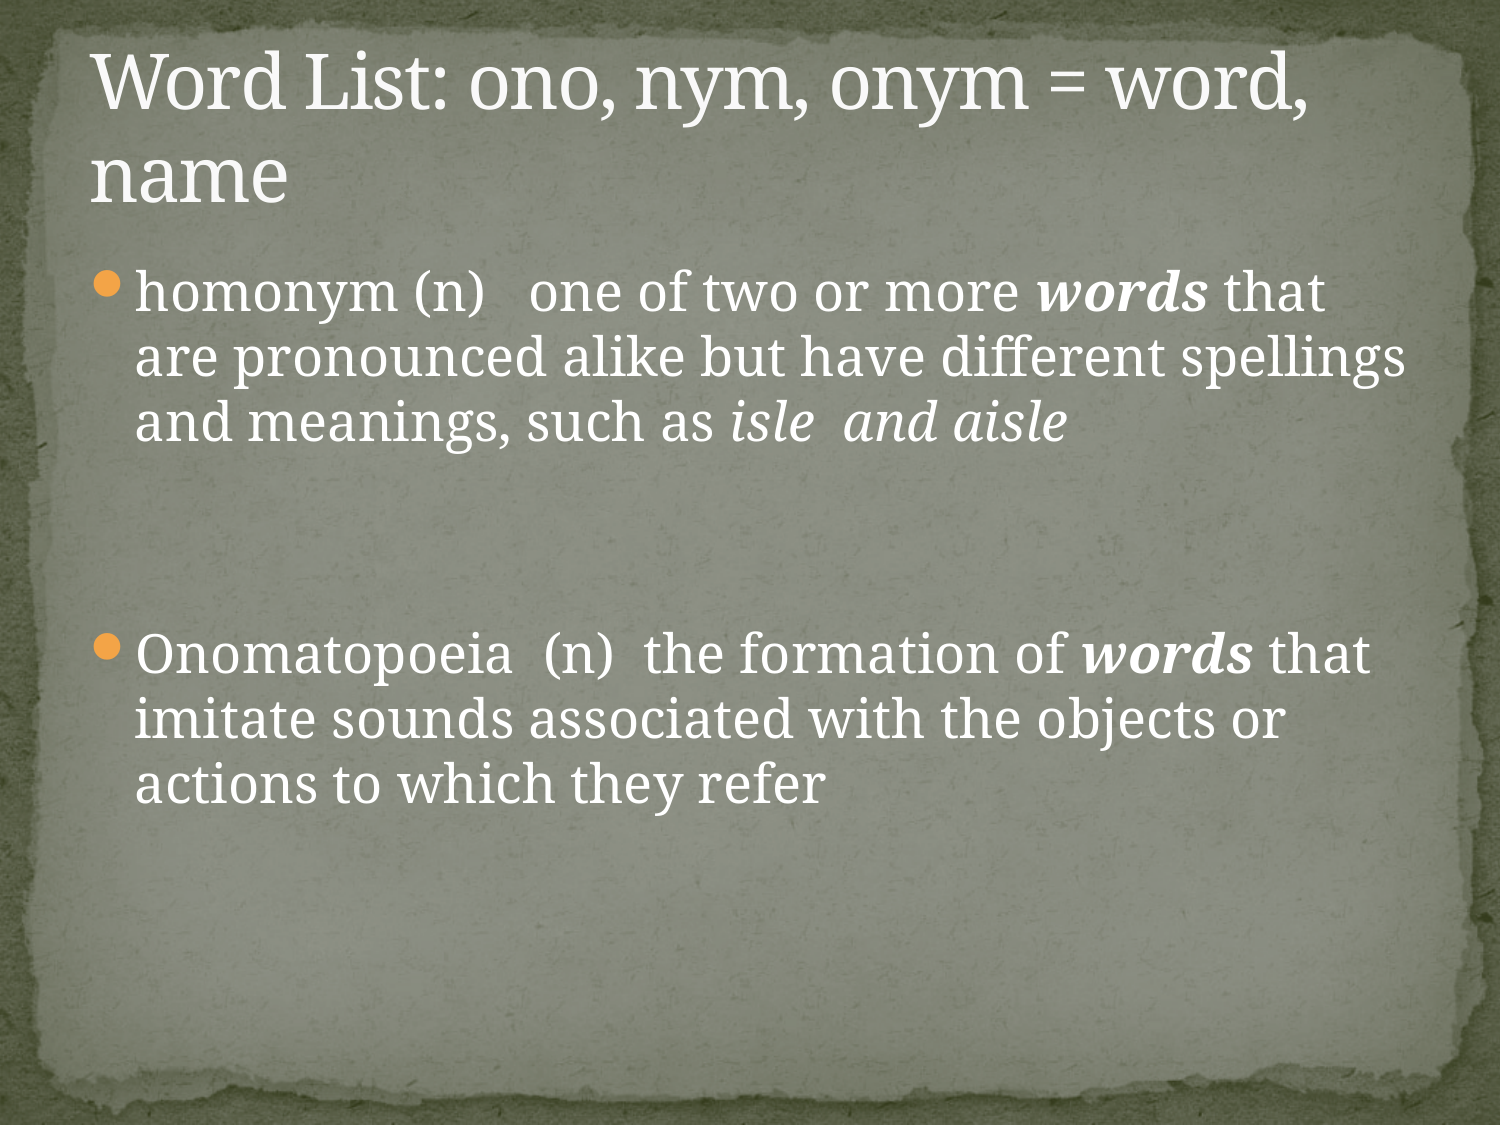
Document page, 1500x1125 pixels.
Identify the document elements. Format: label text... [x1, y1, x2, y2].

list homonym (n) one of two or more words that are pronounced alike but have different spellings and meanings, such as isle and aisle Onomatopoeia (n) the formation of words that imitate sounds associated with the objects or actions to which they refer [75, 249, 1425, 1000]
title Word List: ono, nym, onym = word, name [74, 24, 1425, 225]
